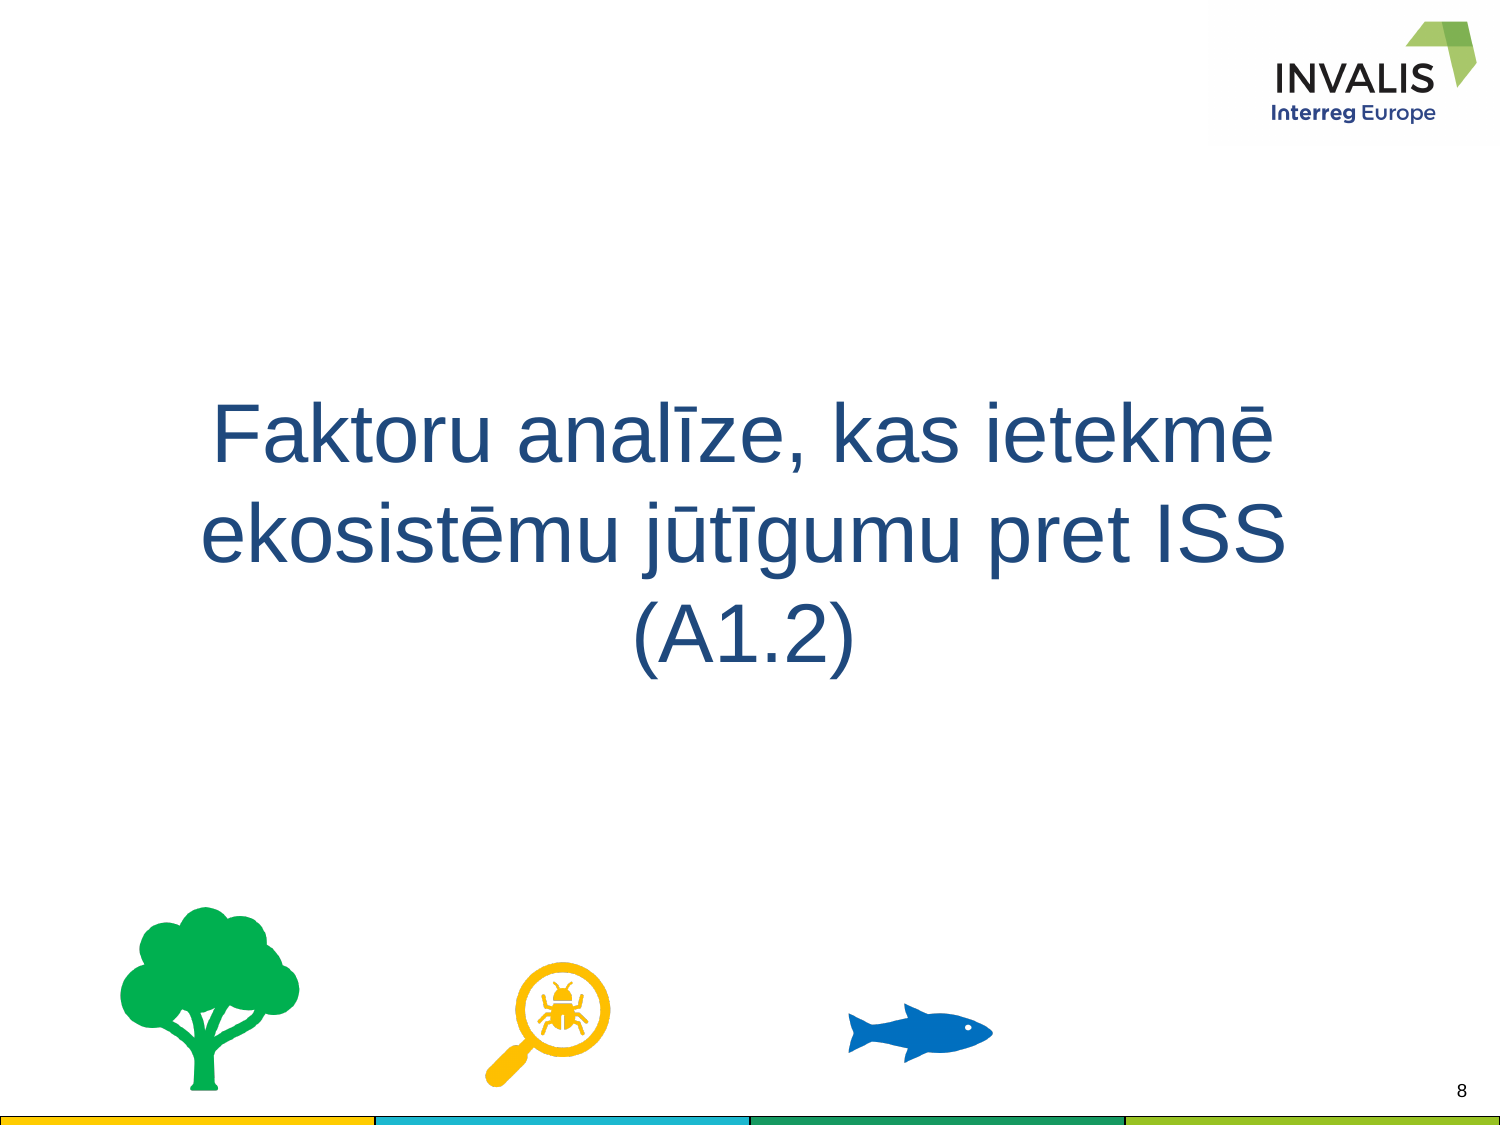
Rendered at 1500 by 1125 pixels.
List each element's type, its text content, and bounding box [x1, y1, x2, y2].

picture [841, 964, 999, 1101]
picture [472, 950, 624, 1102]
title Faktoru analīze, kas ietekmē ekosistēmu jūtīgumu pret ISS (A1.2) [122, 365, 1367, 693]
picture [1208, 0, 1500, 146]
picture [106, 894, 314, 1102]
